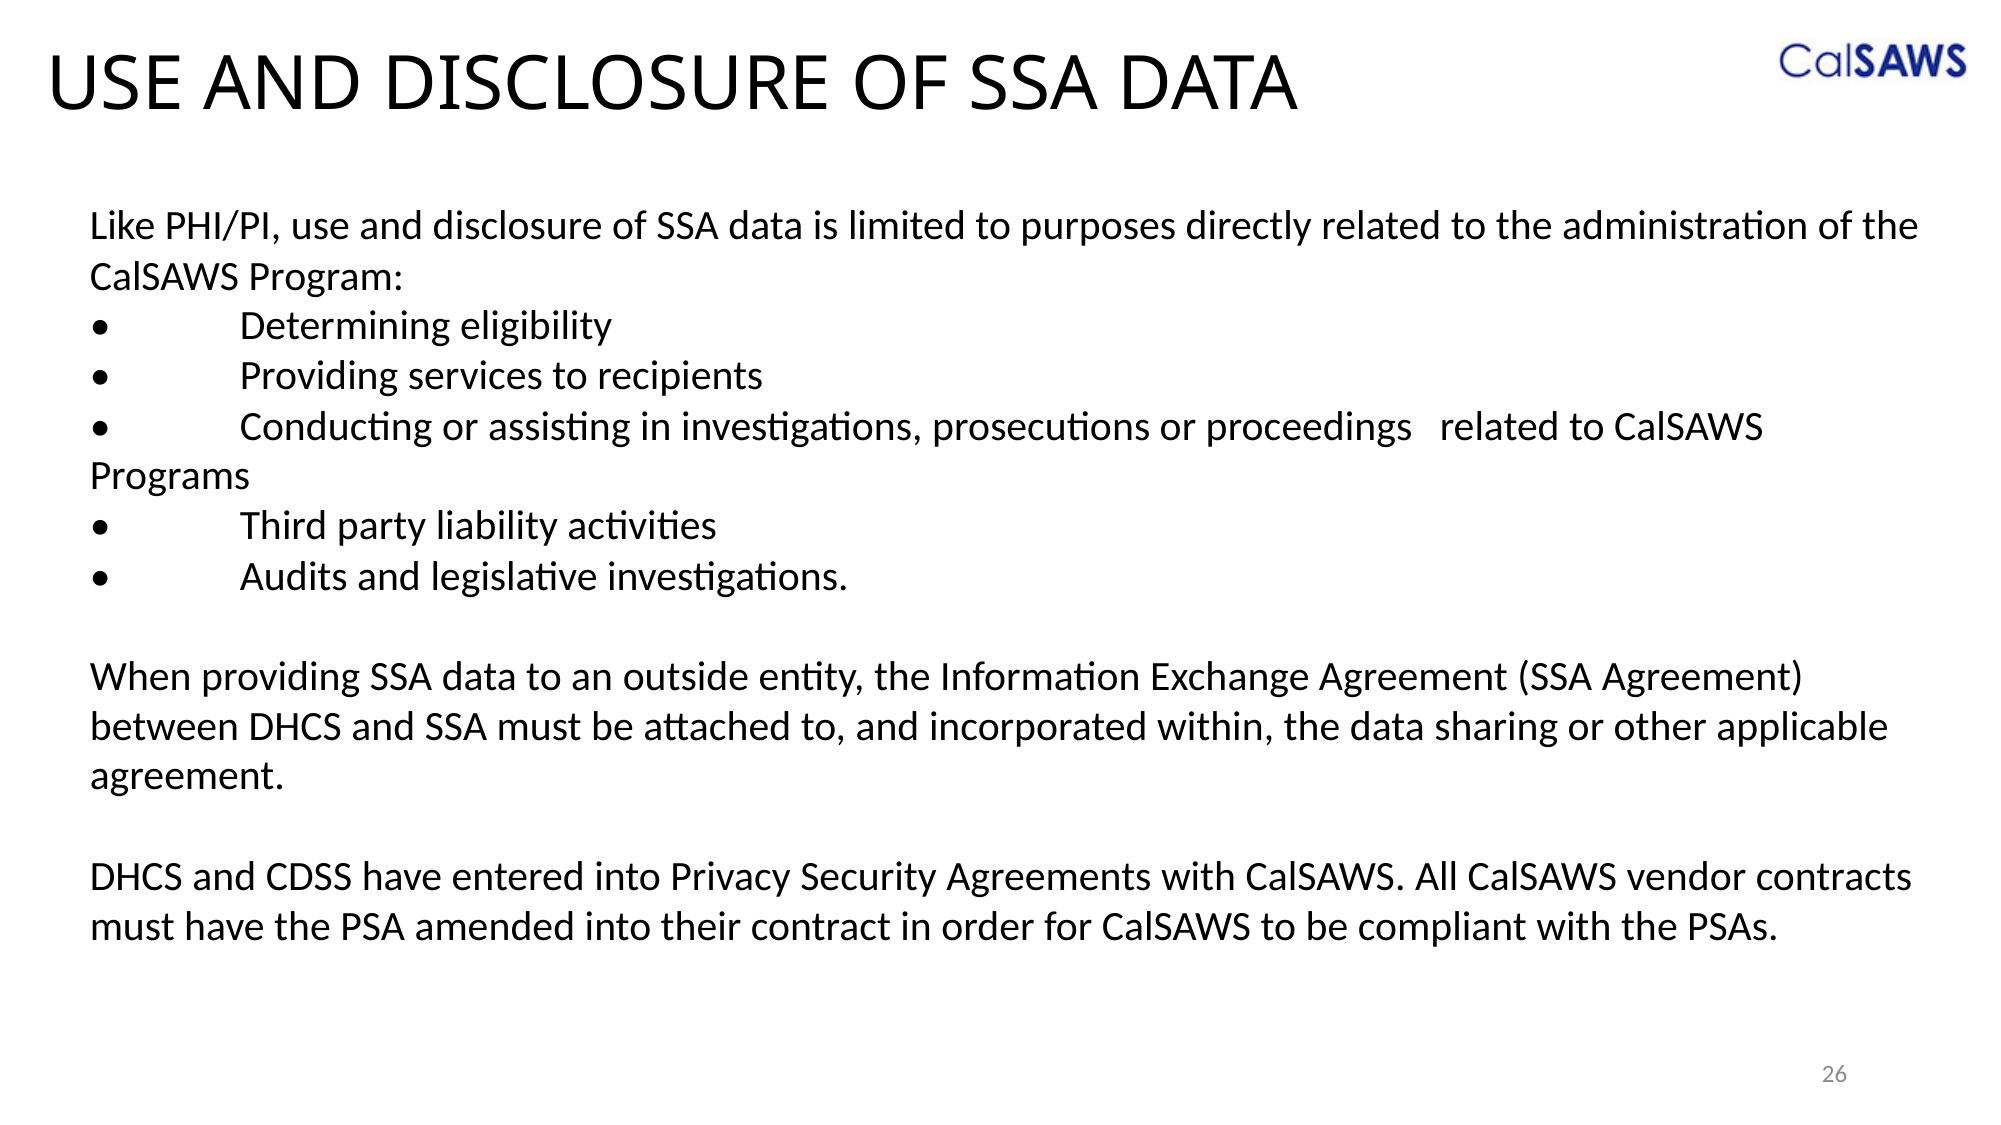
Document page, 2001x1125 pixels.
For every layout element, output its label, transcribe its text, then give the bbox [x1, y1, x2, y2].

text_box Like PHI/PI, use and disclosure of SSA data is limited to purposes directly related to the administration of the CalSAWS Program: • Determining eligibility • Providing services to recipients • Conducting or assisting in investigations, prosecutions or proceedings related to CalSAWS Programs • Third party liability activities • Audits and legislative investigations. When providing SSA data to an outside entity, the Information Exchange Agreement (SSA Agreement) between DHCS and SSA must be attached to, and incorporated within, the data sharing or other applicable agreement. DHCS and CDSS have entered into Privacy Security Agreements with CalSAWS. All CalSAWS vendor contracts must have the PSA amended into their contract in order for CalSAWS to be compliant with the PSAs. [0, 190, 1939, 956]
picture [1779, 37, 1968, 83]
slide_number 26 [1412, 1042, 1863, 1103]
title USE AND DISCLOSURE OF SSA DATA [31, 37, 1568, 155]
